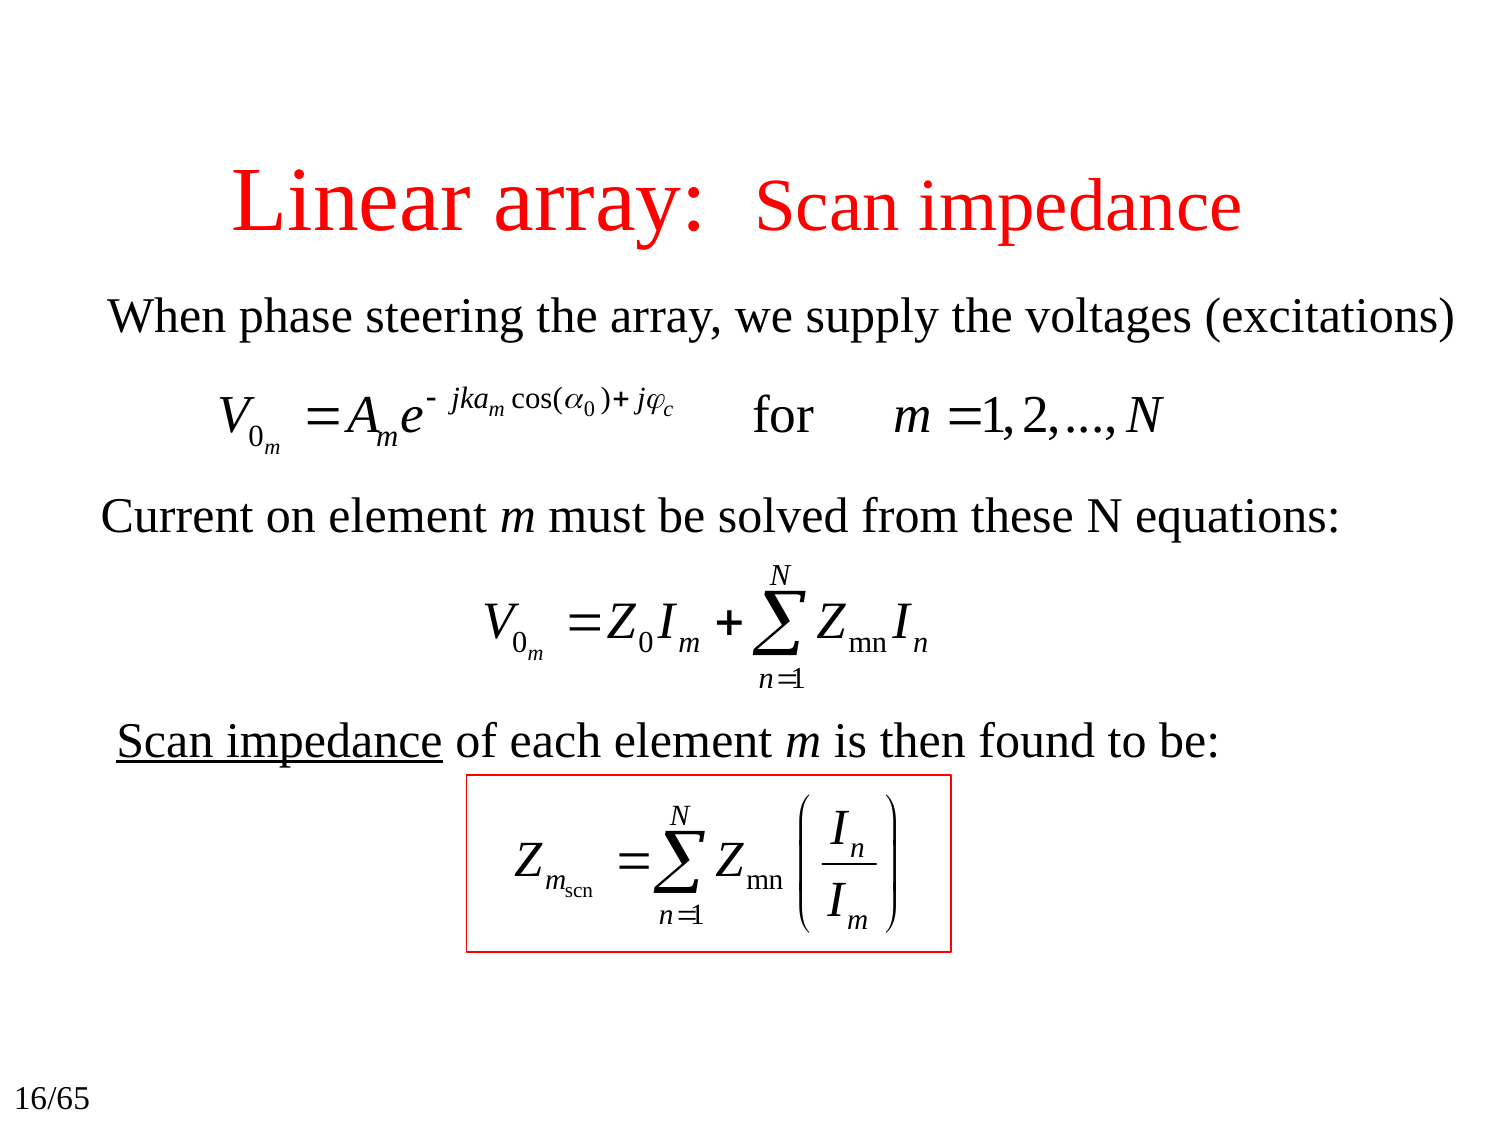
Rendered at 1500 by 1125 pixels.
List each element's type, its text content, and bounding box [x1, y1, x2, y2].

text_box [466, 774, 951, 953]
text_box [505, 783, 912, 945]
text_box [214, 374, 1180, 464]
text_box When phase steering the array, we supply the voltages (excitations) [92, 274, 1472, 350]
title Linear array: Scan impedance [49, 99, 1426, 288]
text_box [478, 551, 939, 701]
text_box Scan impedance of each element m is then found to be: [101, 699, 1236, 775]
text_box Current on element m must be solved from these N equations: [85, 474, 1357, 550]
